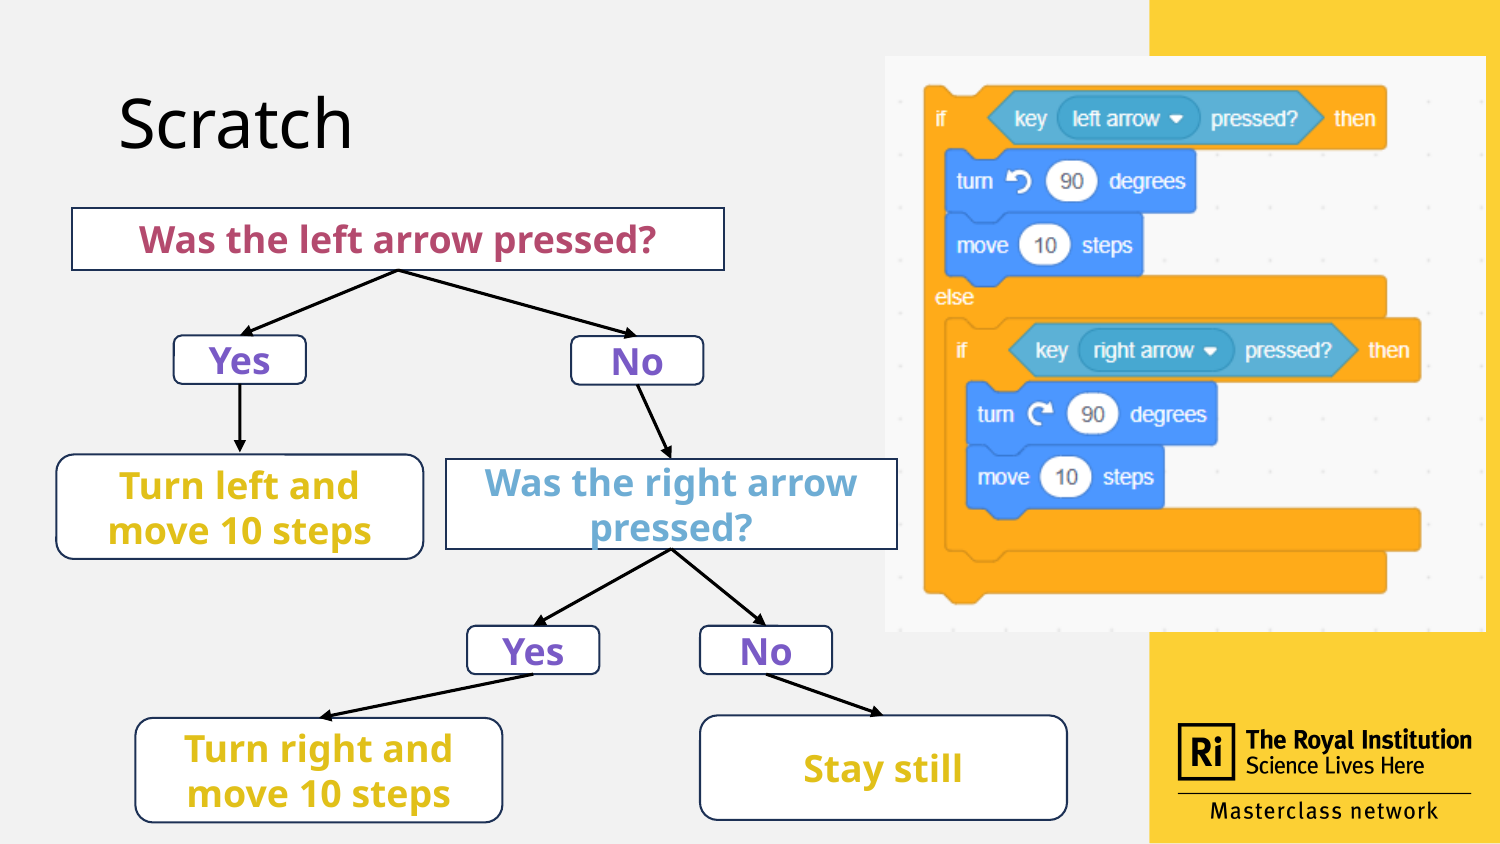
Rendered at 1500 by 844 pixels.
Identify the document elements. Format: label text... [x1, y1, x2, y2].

text_box Was the right arrow pressed? [725, 458, 885, 550]
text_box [766, 674, 884, 716]
text_box Yes [466, 624, 601, 676]
picture [1149, 702, 1500, 844]
text_box Stay still [698, 714, 1069, 821]
text_box Turn right and move 10 steps [134, 716, 504, 824]
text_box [671, 548, 767, 626]
title Scratch [103, 44, 1397, 208]
picture [885, 56, 1486, 632]
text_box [533, 548, 671, 626]
text_box No [698, 624, 834, 676]
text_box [56, 207, 725, 559]
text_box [318, 674, 534, 718]
